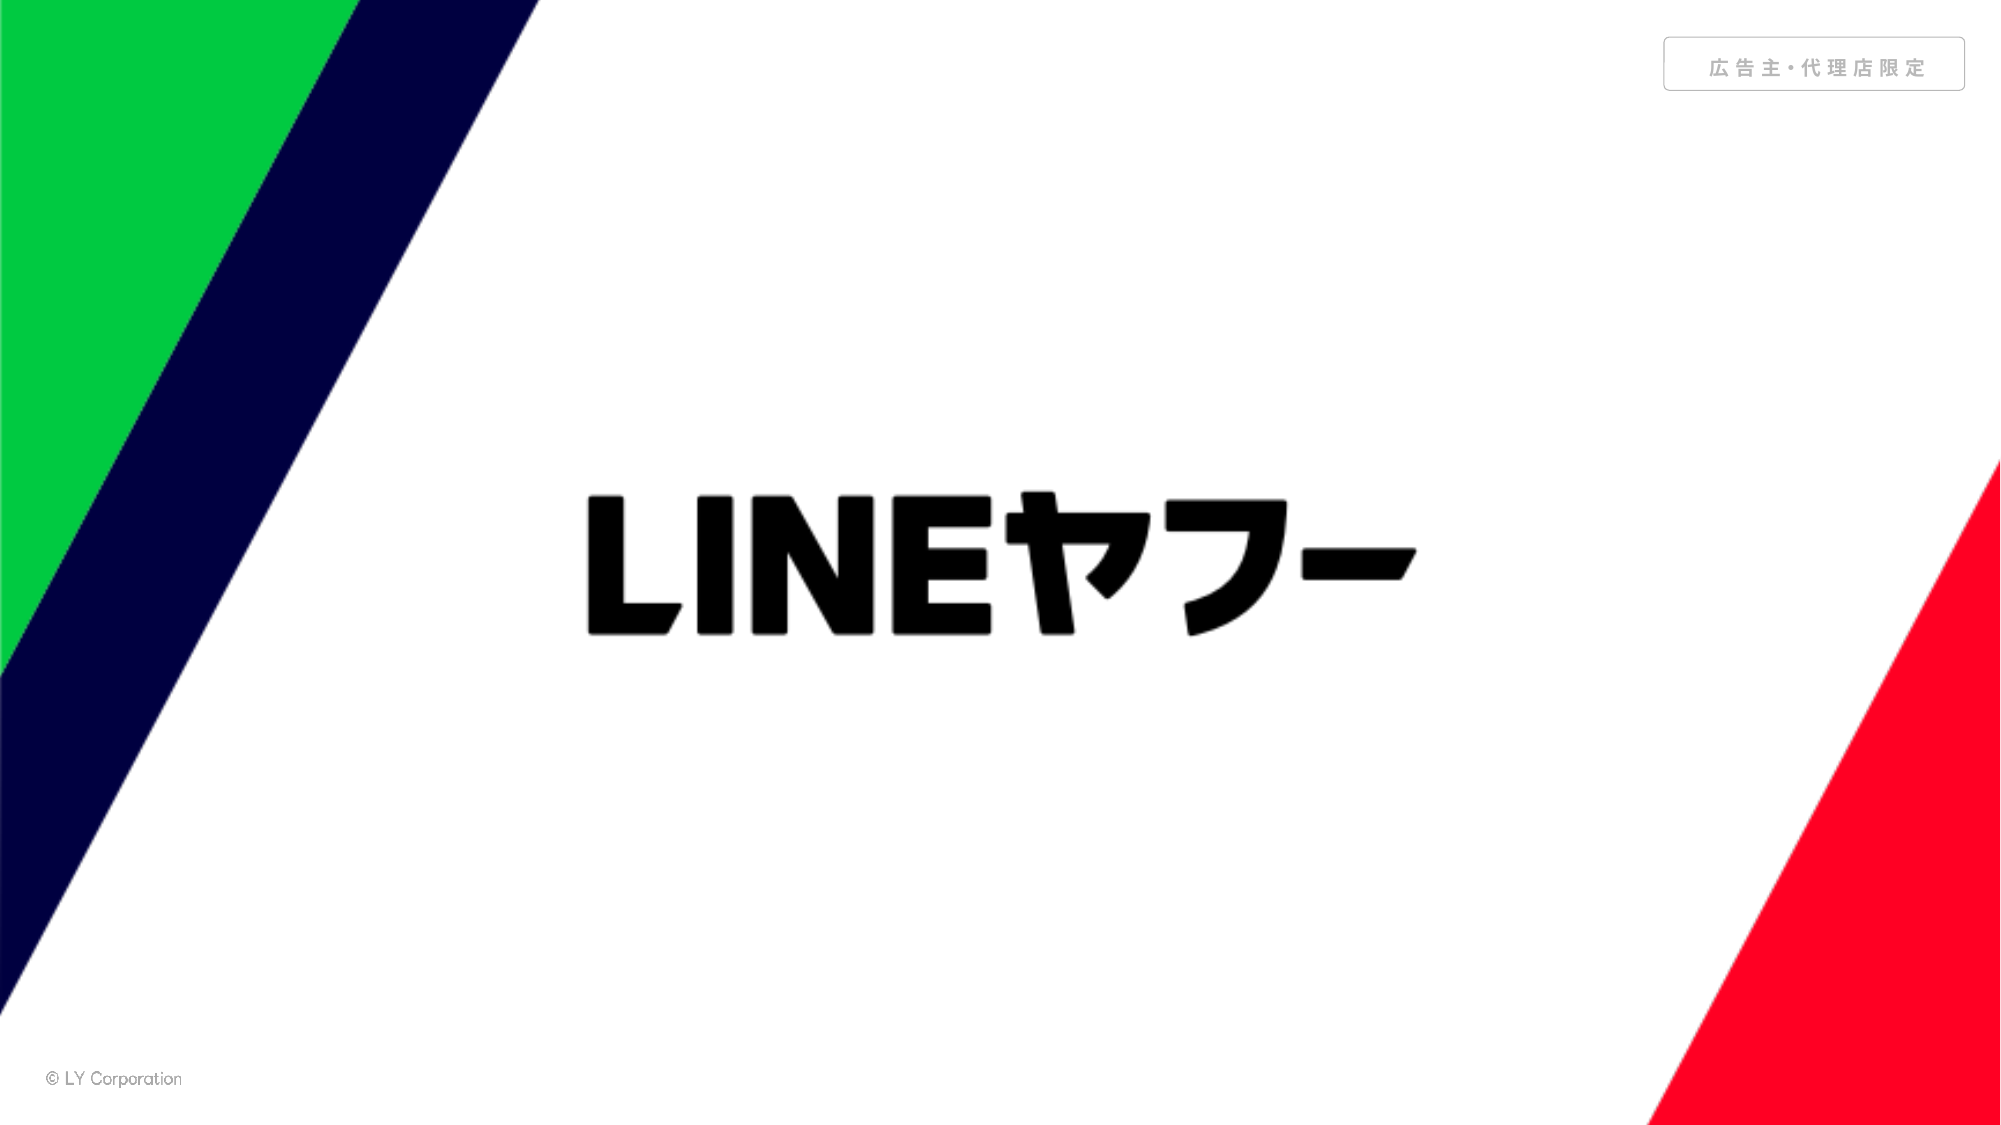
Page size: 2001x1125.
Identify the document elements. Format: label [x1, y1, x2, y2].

picture [46, 1071, 181, 1088]
